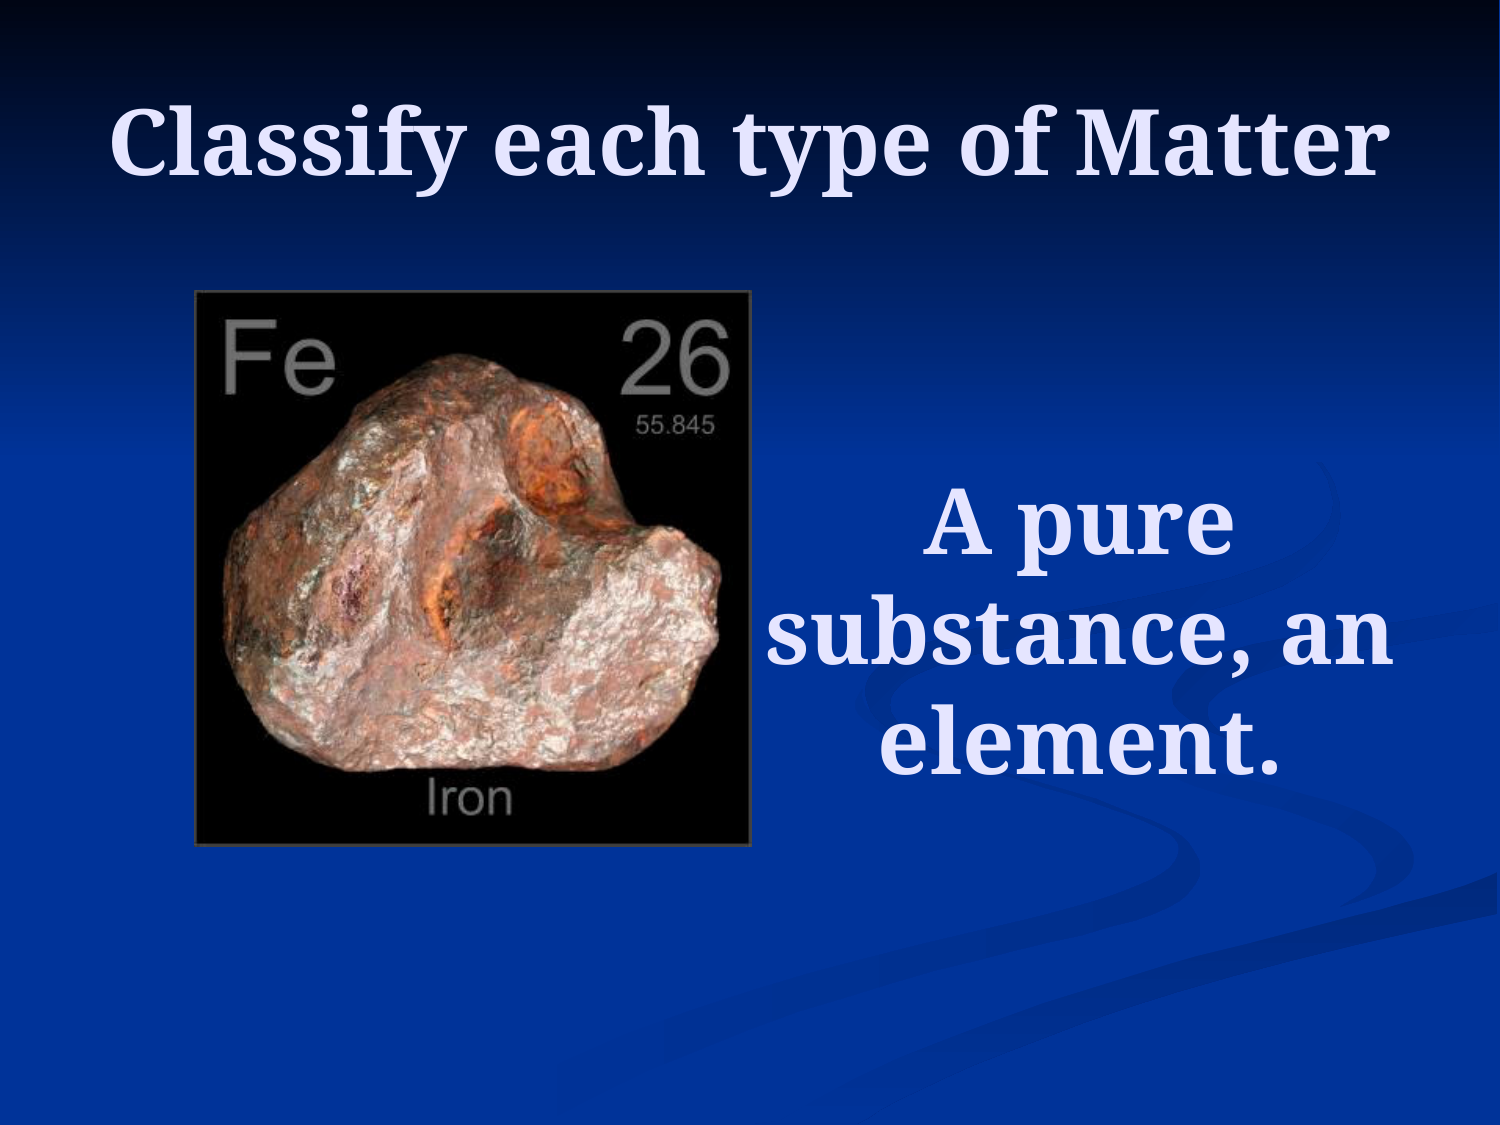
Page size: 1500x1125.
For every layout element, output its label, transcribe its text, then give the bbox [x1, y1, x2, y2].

text_box A pure substance, an element. [757, 420, 1436, 835]
title Classify each type of Matter [74, 44, 1426, 233]
picture [194, 290, 752, 848]
